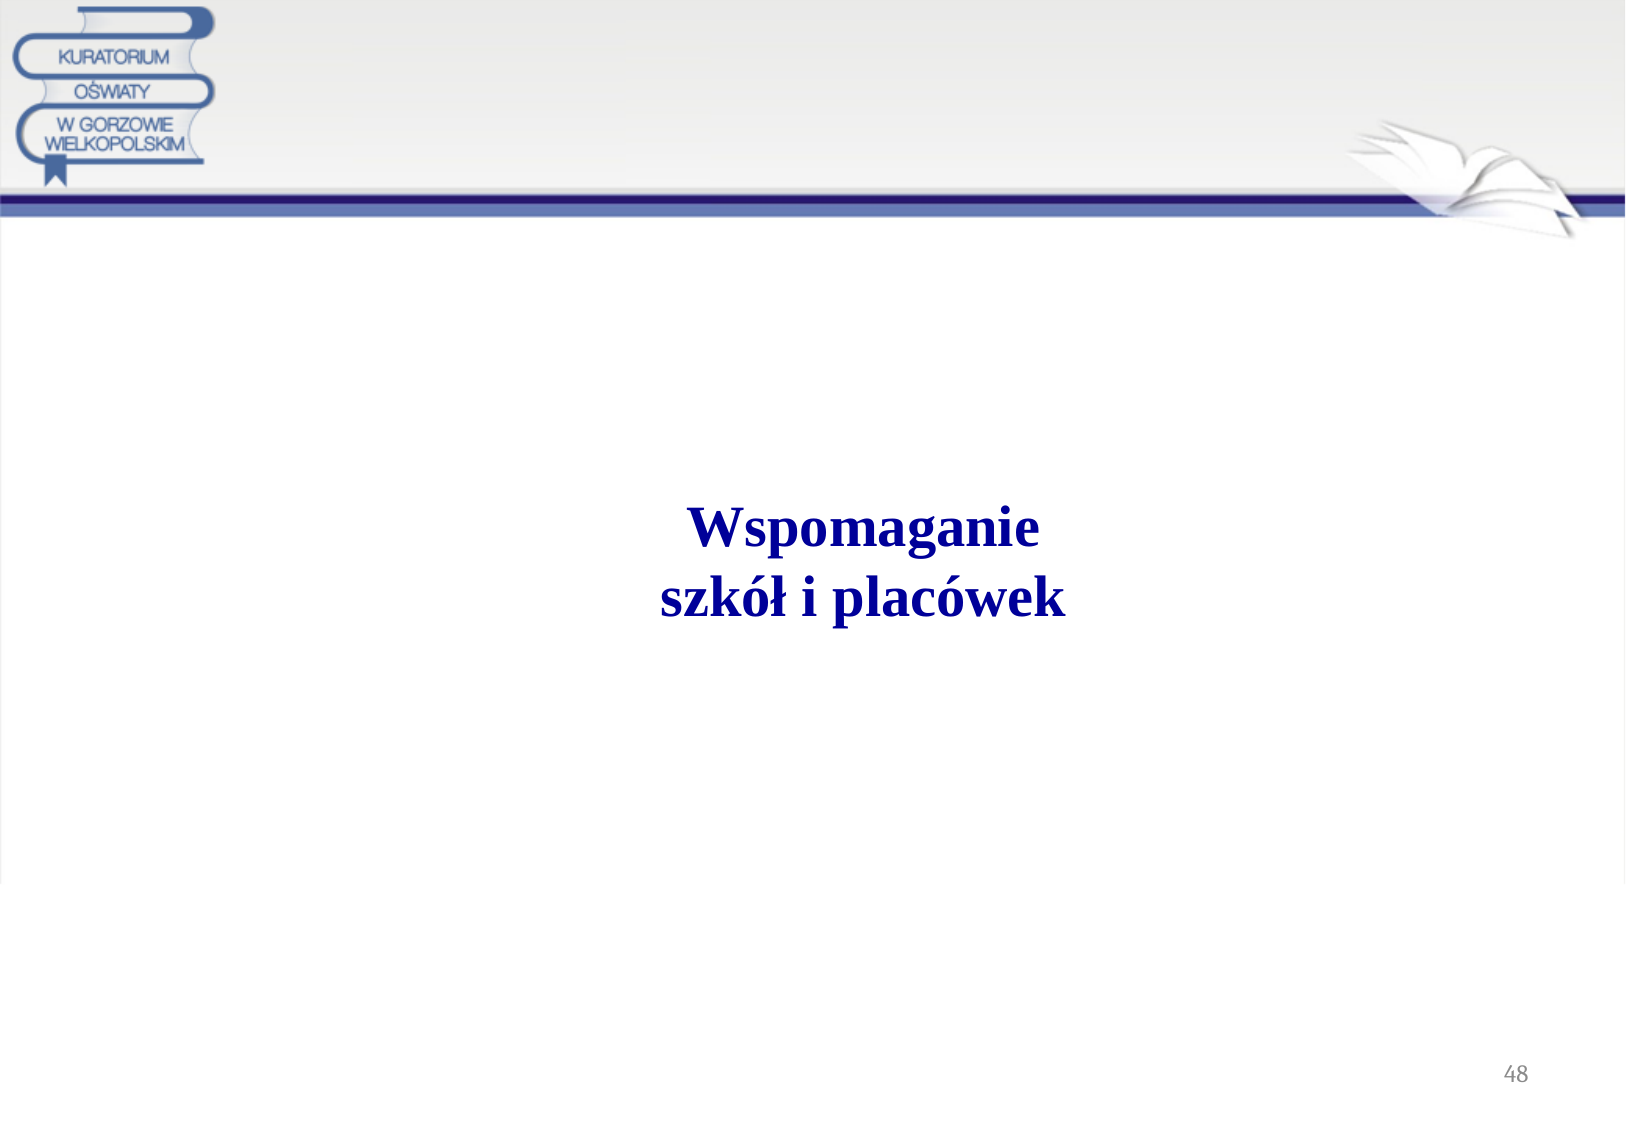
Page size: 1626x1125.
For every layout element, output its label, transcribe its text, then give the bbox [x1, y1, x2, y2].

picture [0, 0, 1626, 1125]
text_box Wspomaganie szkół i placówek [364, 397, 1363, 639]
slide_number 48 [1164, 1042, 1544, 1103]
